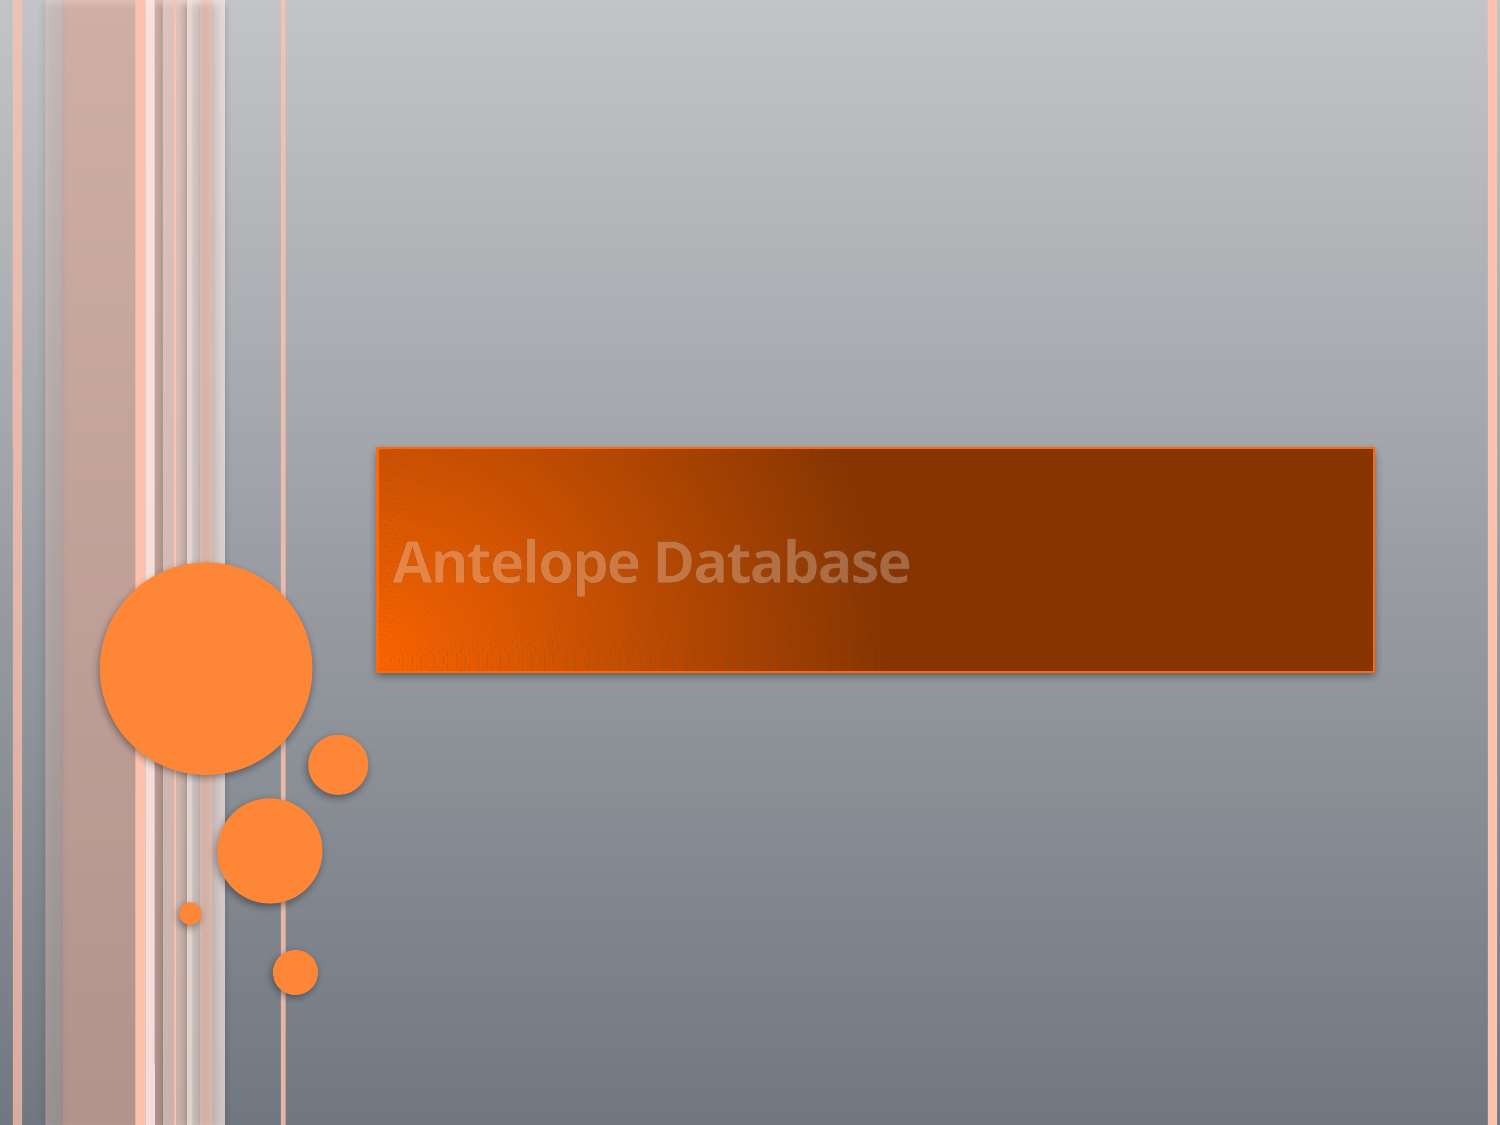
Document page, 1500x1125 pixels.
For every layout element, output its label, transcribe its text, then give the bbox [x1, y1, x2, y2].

title Antelope Database [376, 447, 1375, 673]
text_box [74, 235, 1438, 561]
